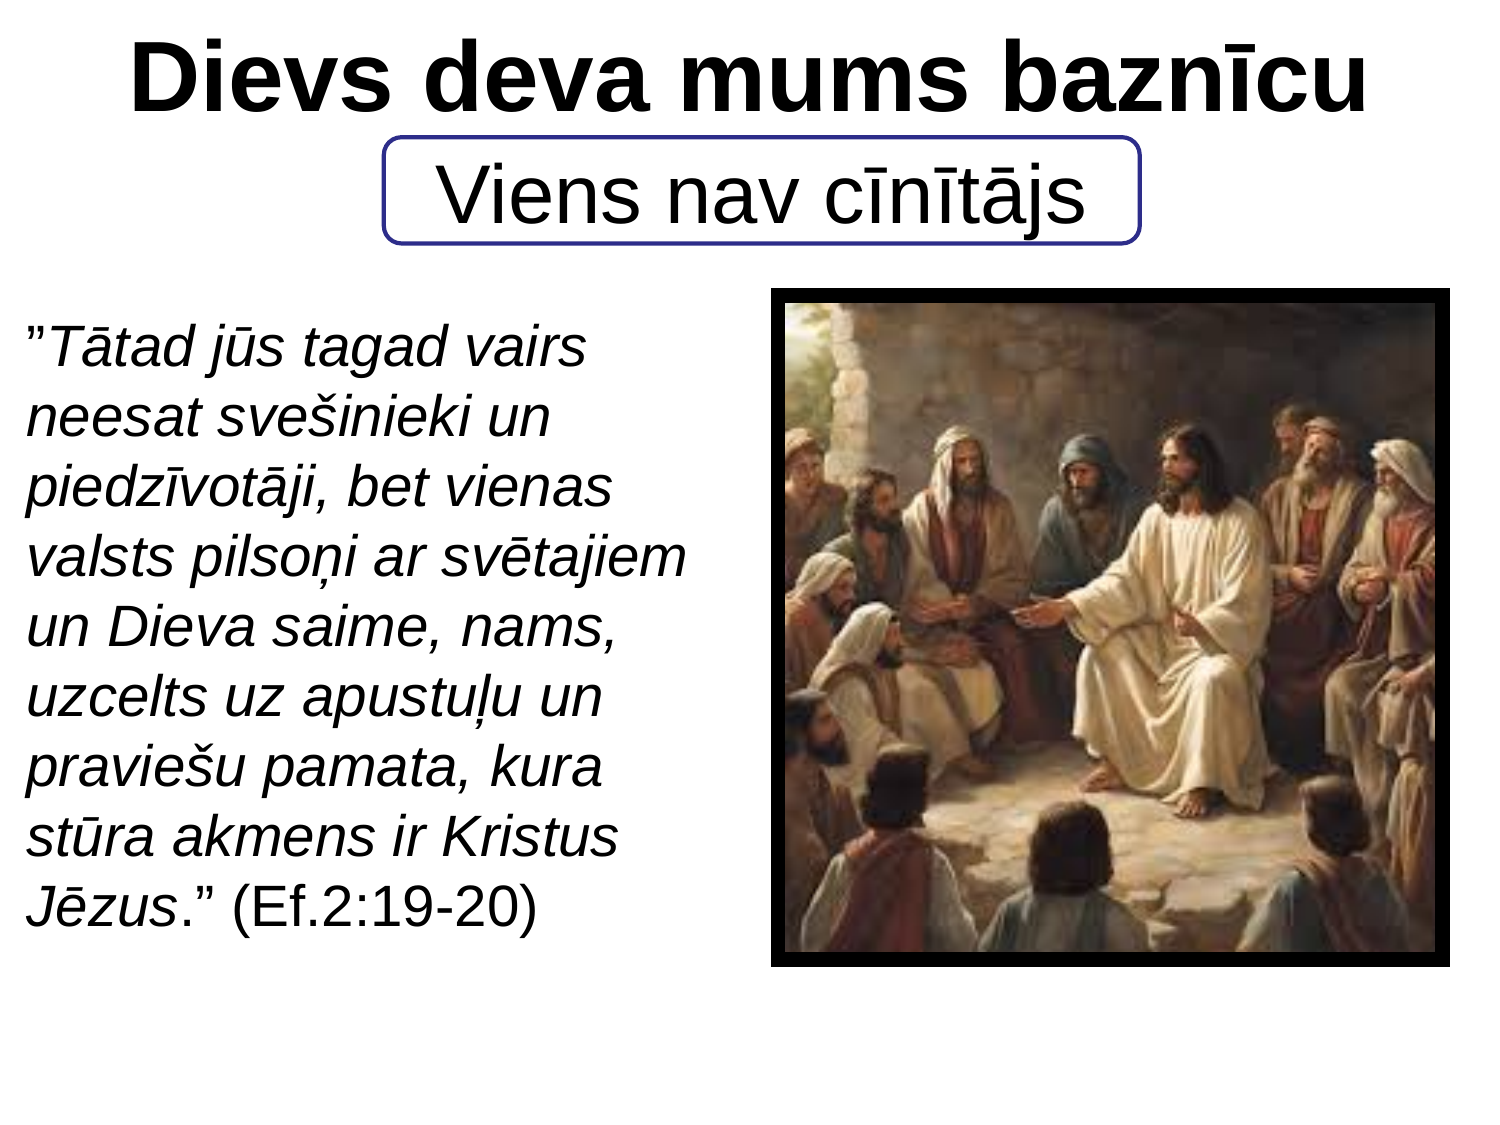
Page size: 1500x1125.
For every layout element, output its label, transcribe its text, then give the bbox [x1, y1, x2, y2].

text_box Dievs deva mums baznīcu [0, 18, 1500, 126]
picture [785, 302, 1436, 953]
text_box ”Tātad jūs tagad vairs neesat svešinieki un piedzīvotāji, bet vienas valsts pilsoņi ar svētajiem un Dieva saime, nams, uzcelts uz apustuļu un praviešu pamata, kura stūra akmens ir Kristus Jēzus.” (Ef.2:19-20) [11, 301, 739, 946]
text_box Viens nav cīnītājs [381, 135, 1142, 246]
